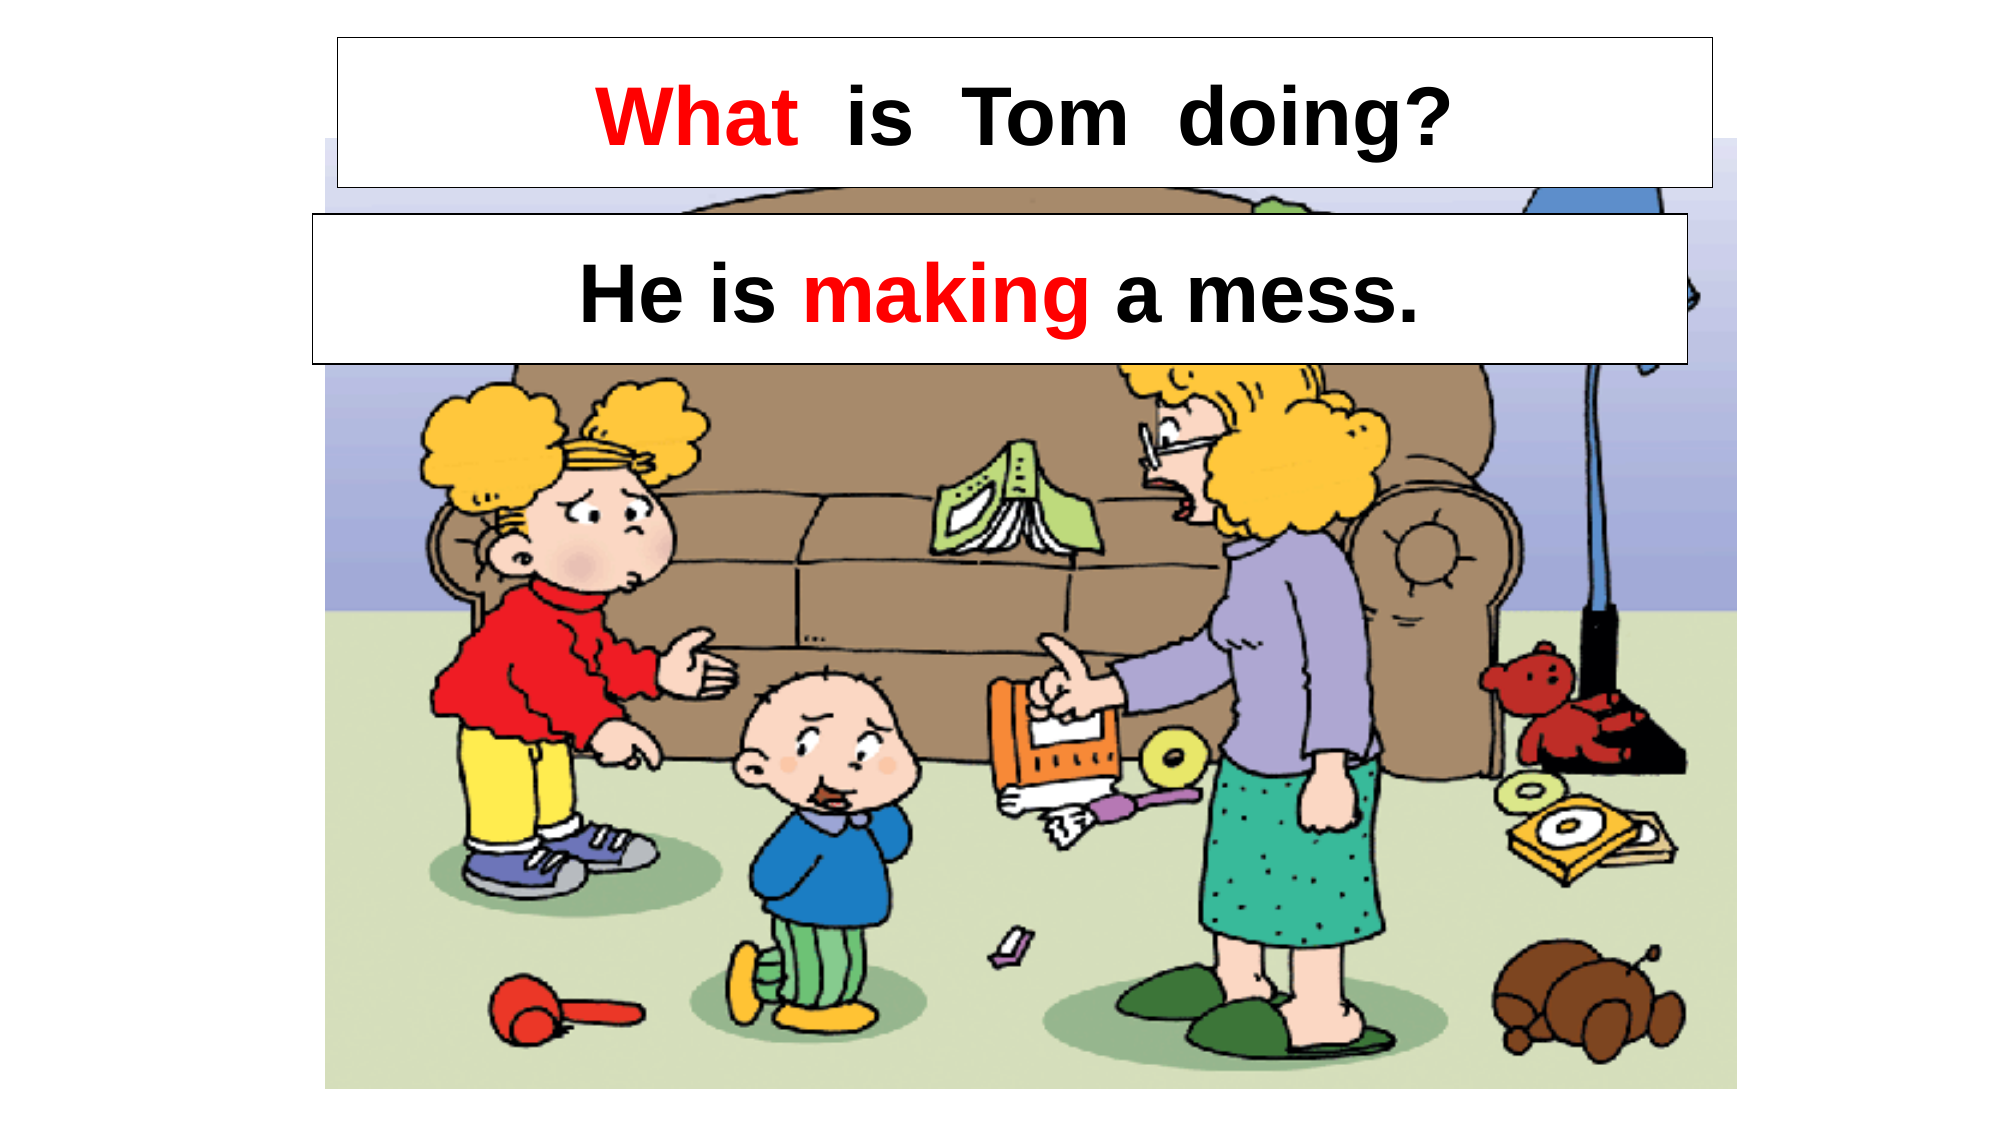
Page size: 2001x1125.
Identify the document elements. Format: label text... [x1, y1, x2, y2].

text_box What is Tom doing? [337, 37, 1713, 138]
text_box He is making a mess. [312, 214, 325, 365]
picture [325, 138, 1737, 1089]
